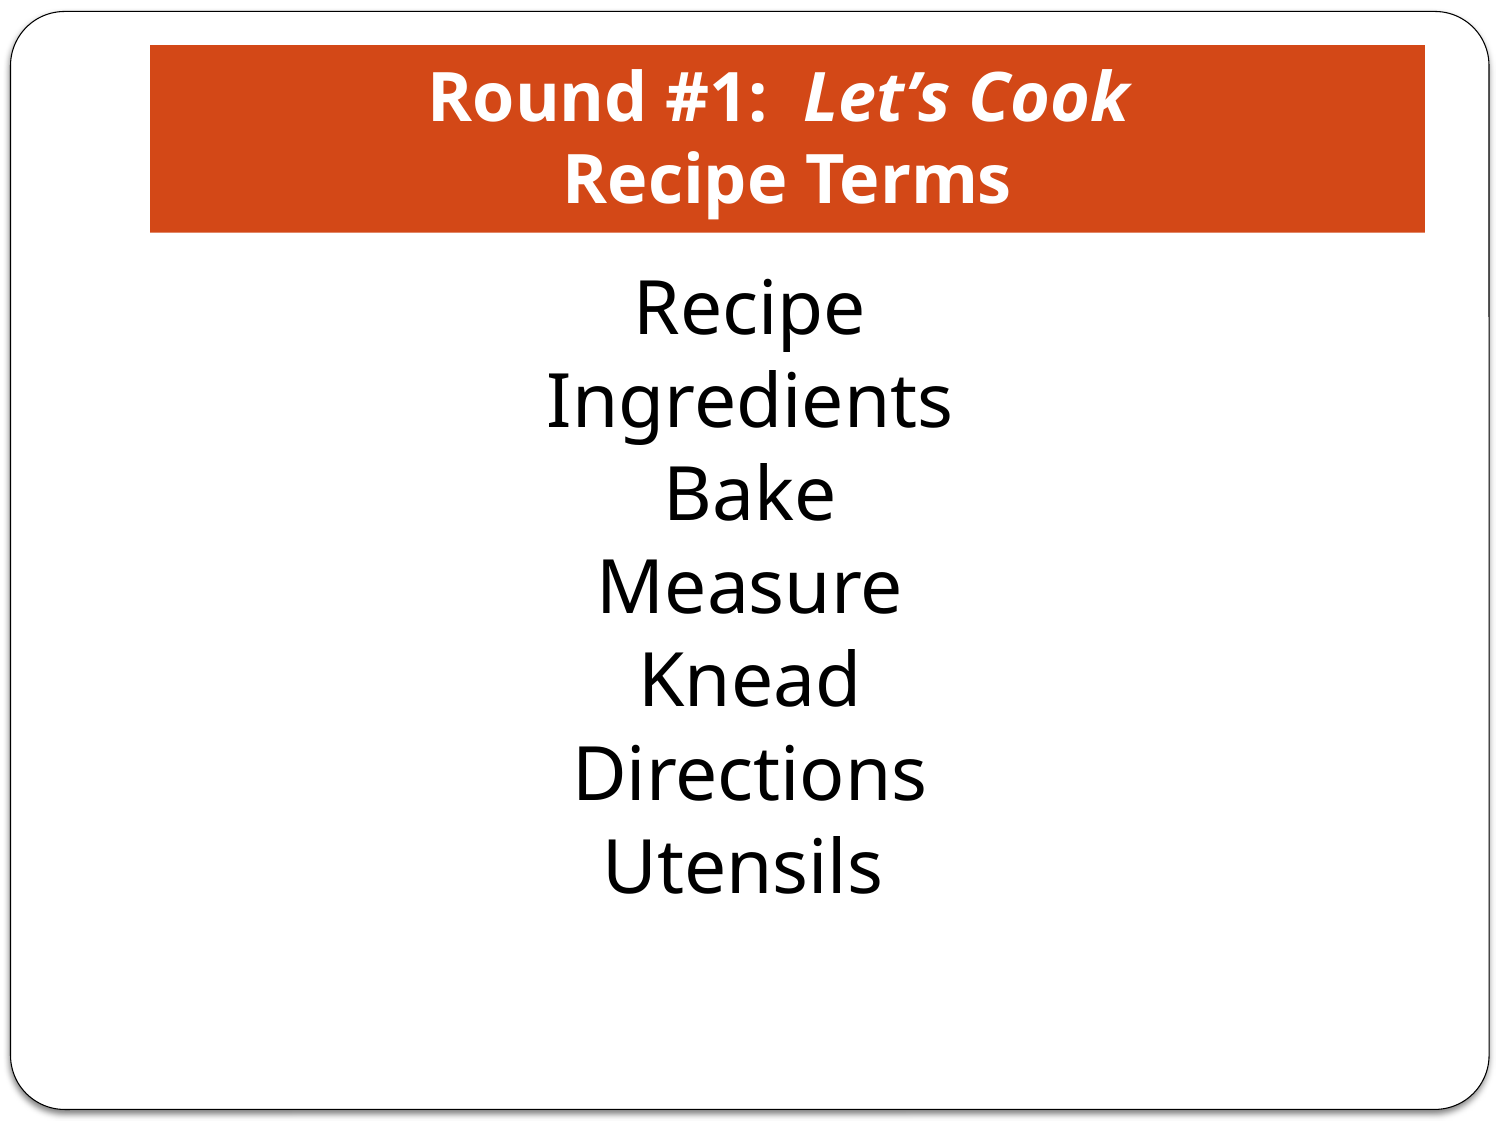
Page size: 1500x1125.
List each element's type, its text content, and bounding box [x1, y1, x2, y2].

list Recipe Ingredients Bake Measure Knead Directions Utensils [412, 262, 1088, 1005]
title Round #1: Let’s Cook Recipe Terms [150, 45, 1425, 233]
